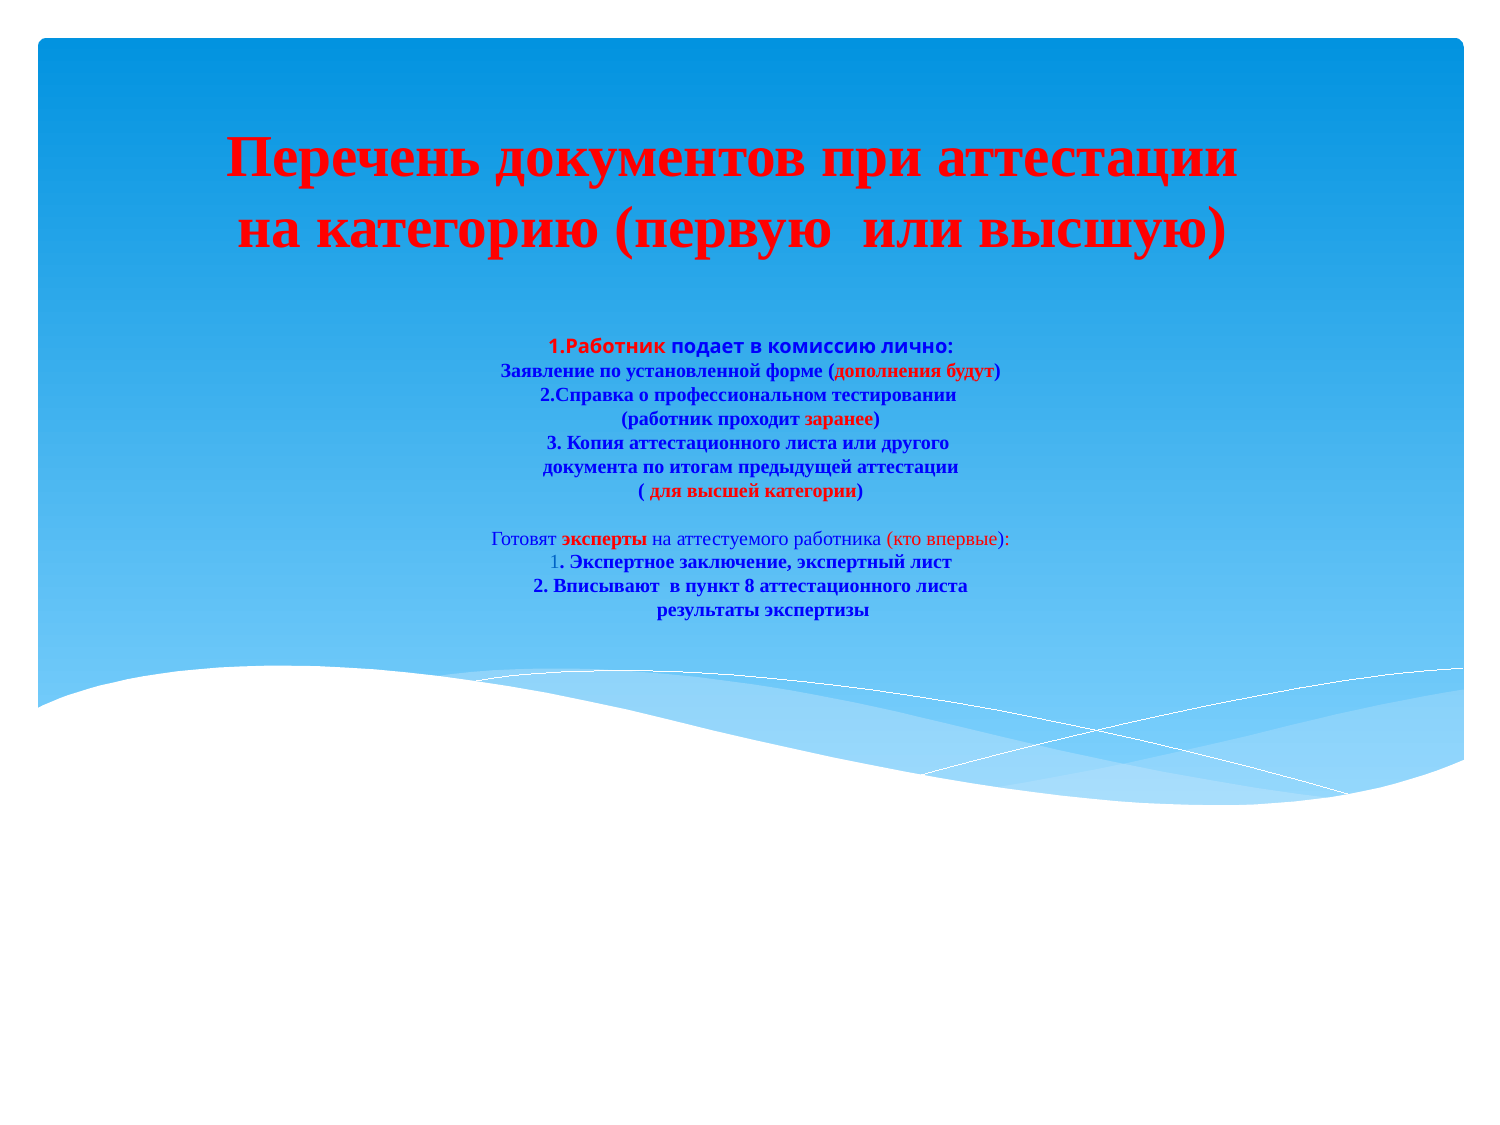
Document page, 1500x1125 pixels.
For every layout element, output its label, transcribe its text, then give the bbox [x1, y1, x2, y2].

title 1.Работник подает в комиссию лично: Заявление по установленной форме (дополнения будут) 2.Справка о профессиональном тестировании (работник проходит заранее) 3. Копия аттестационного листа или другого документа по итогам предыдущей аттестации ( для высшей категории) Готовят эксперты на аттестуемого работника (кто впервые): 1. Экспертное заключение, экспертный лист 2. Вписывают в пункт 8 аттестационного листа результаты экспертизы [113, 326, 1389, 655]
list Перечень документов при аттестации на категорию (первую или высшую) [206, 101, 1260, 268]
